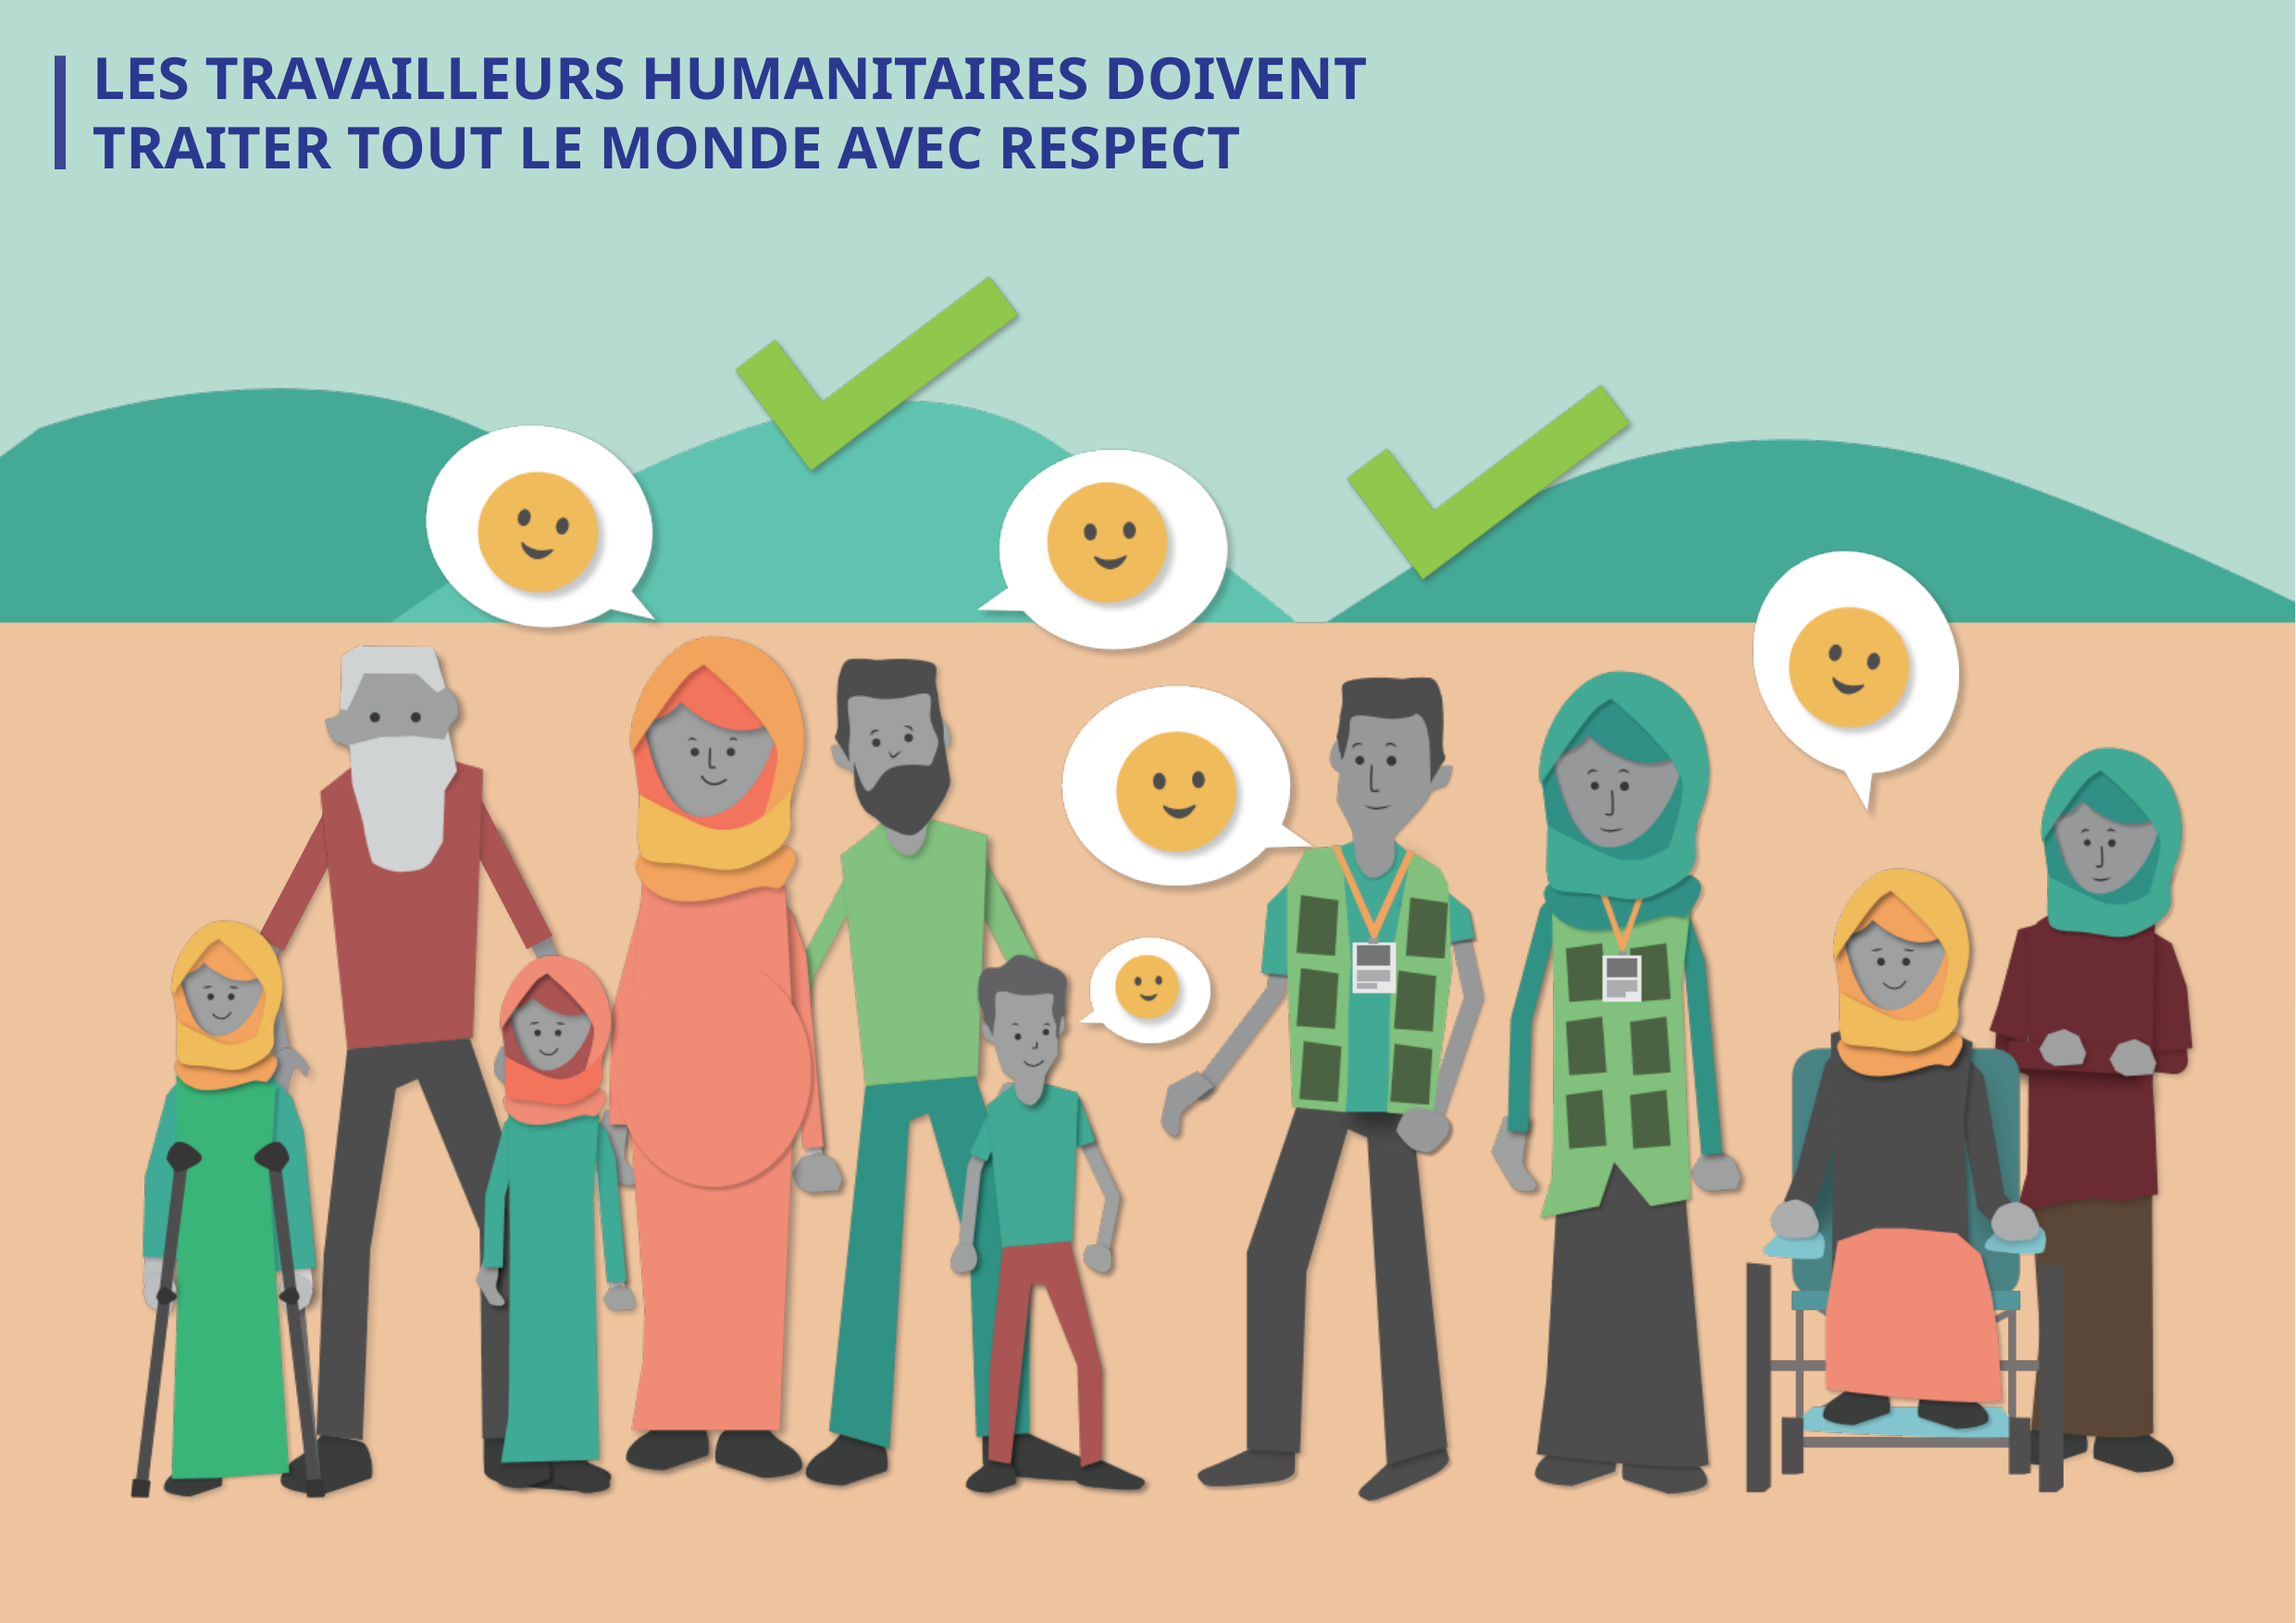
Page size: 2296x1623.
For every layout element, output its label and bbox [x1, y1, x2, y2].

text_box [0, 0, 2296, 1623]
